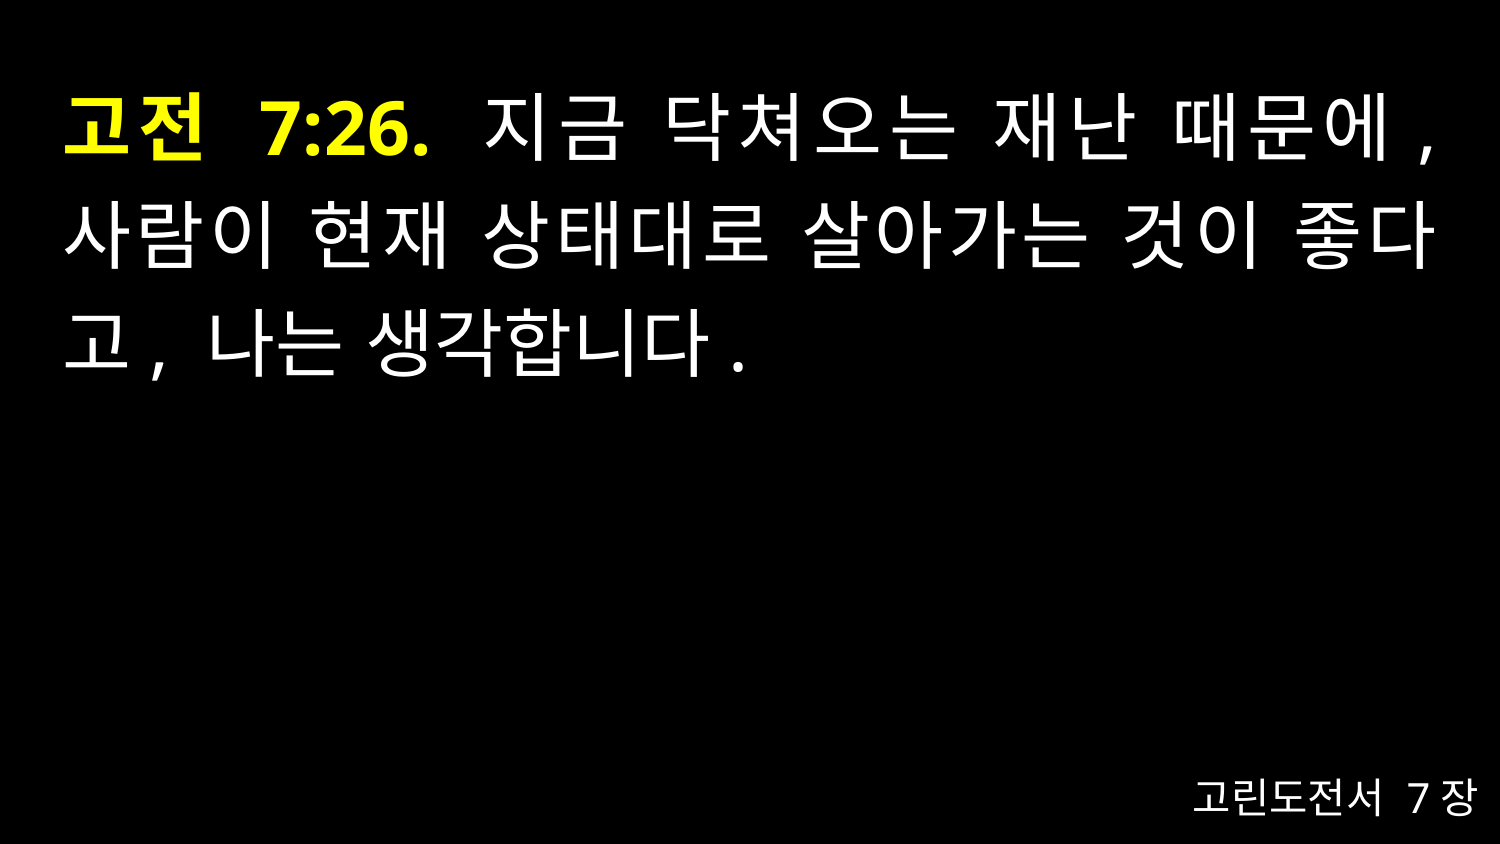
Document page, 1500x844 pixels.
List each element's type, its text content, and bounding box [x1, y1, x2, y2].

subtitle 고린도전서 7장 [916, 770, 1500, 844]
title 고전 7:26. 지금 닥쳐오는 재난 때문에, 사람이 현재 상태대로 살아가는 것이 좋다고, 나는 생각합니다. [0, 0, 1500, 844]
